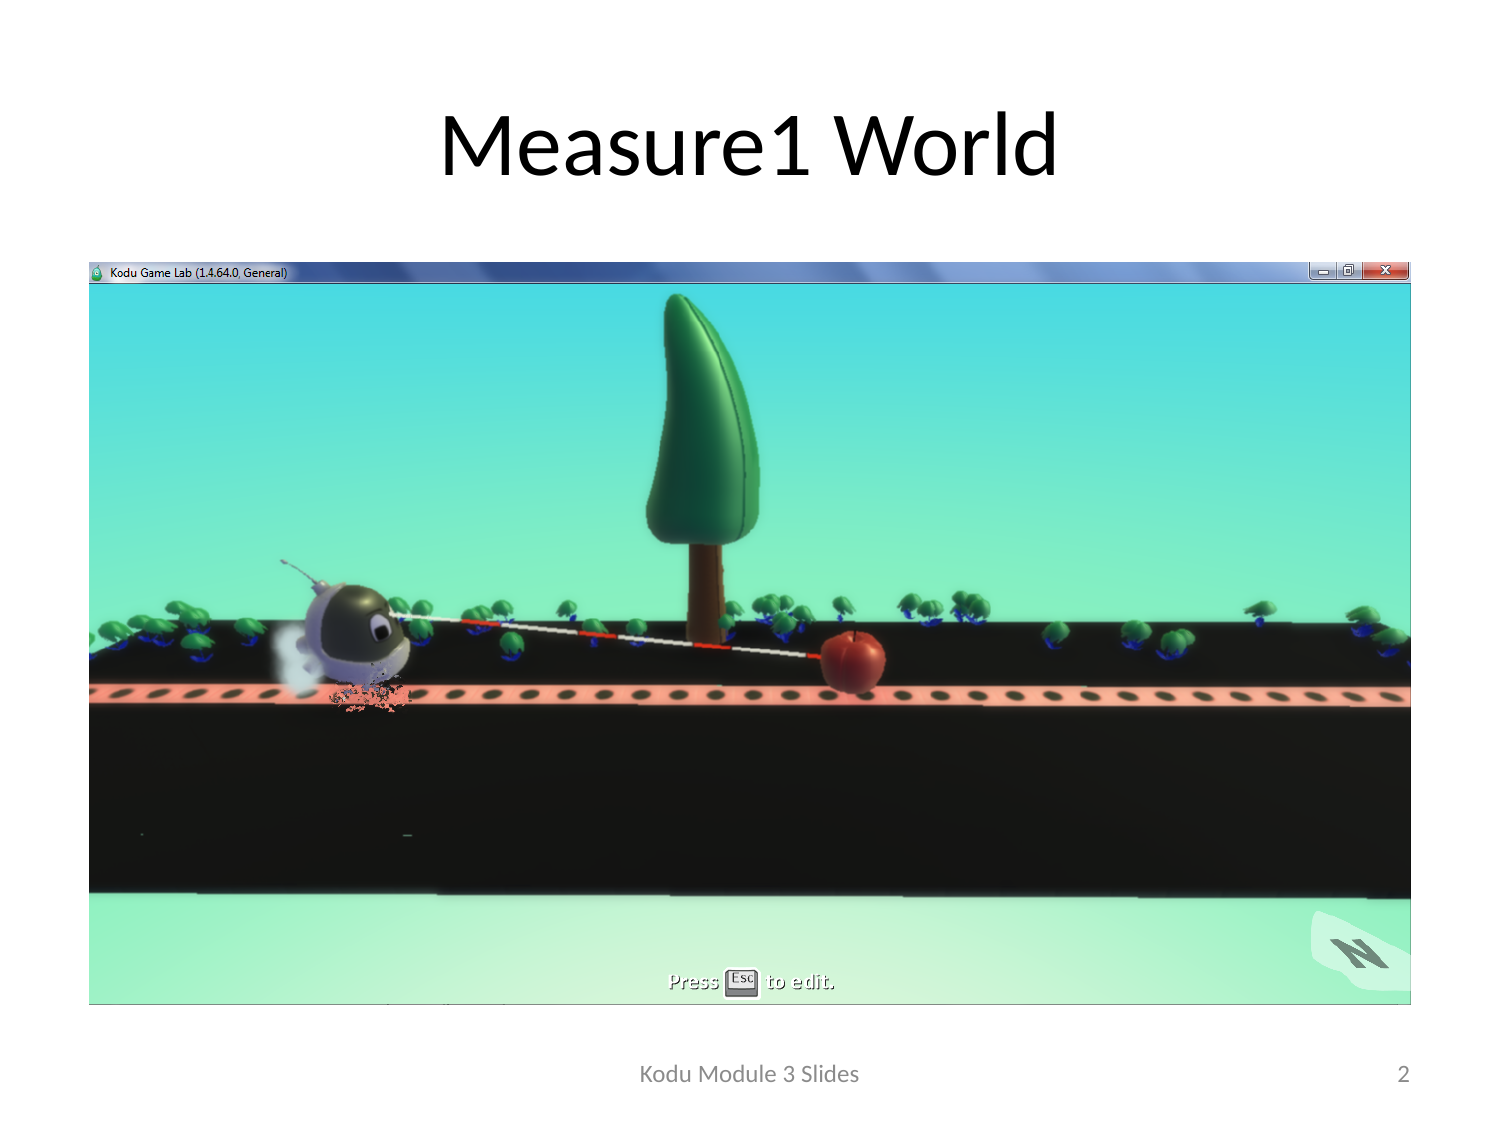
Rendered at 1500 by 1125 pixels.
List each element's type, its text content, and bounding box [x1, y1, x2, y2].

slide_number 2 [1074, 1042, 1425, 1103]
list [89, 262, 1411, 1006]
footer Kodu Module 3 Slides [512, 1042, 988, 1103]
title Measure1 World [75, 45, 1425, 233]
